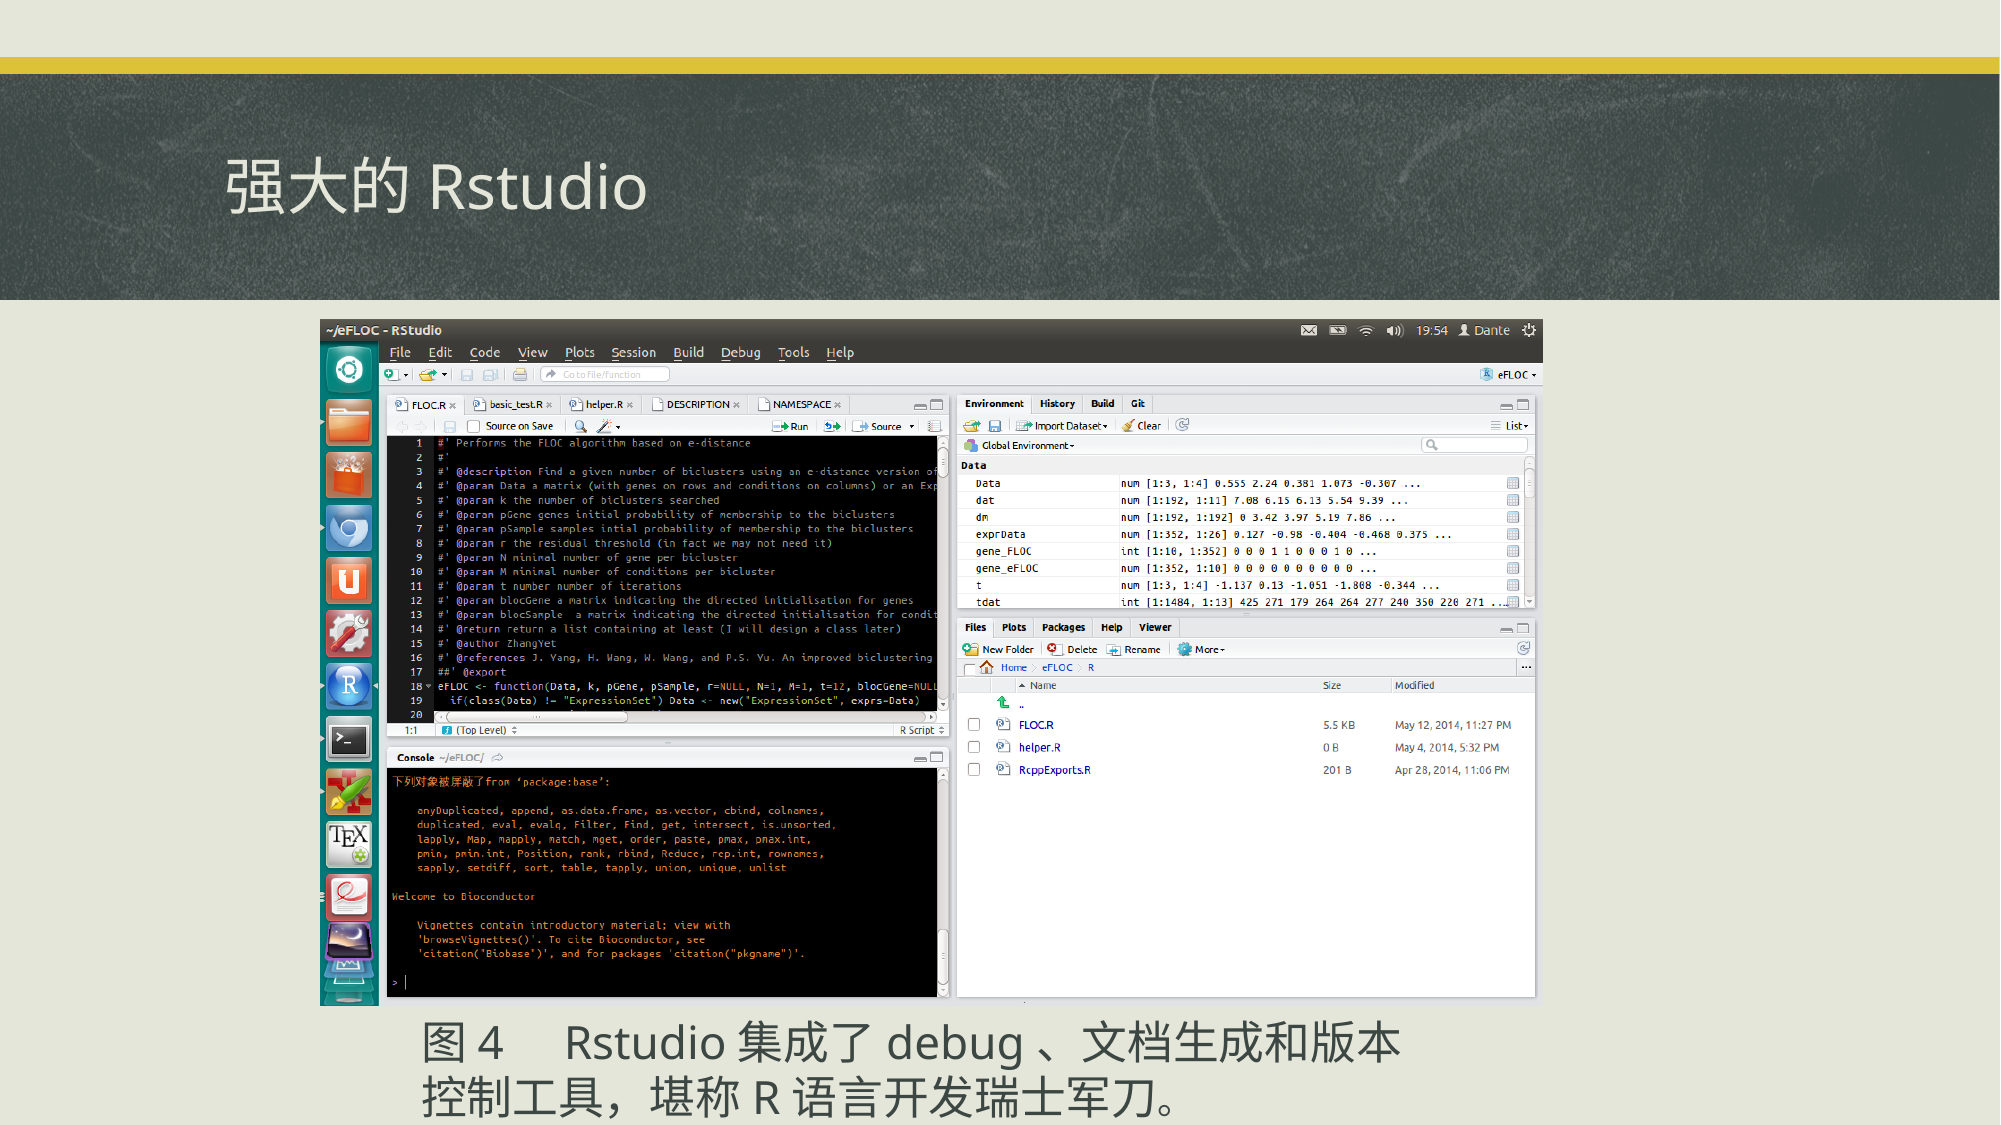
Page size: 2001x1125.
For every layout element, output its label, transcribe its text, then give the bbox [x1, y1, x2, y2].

picture [0, 74, 2000, 300]
picture [320, 319, 1543, 1006]
title 强大的Rstudio [209, 76, 1790, 301]
text_box 图4 Rstudio集成了debug、文档生成和版本控制工具，堪称R语言开发瑞士军刀。 [406, 1006, 1457, 1125]
